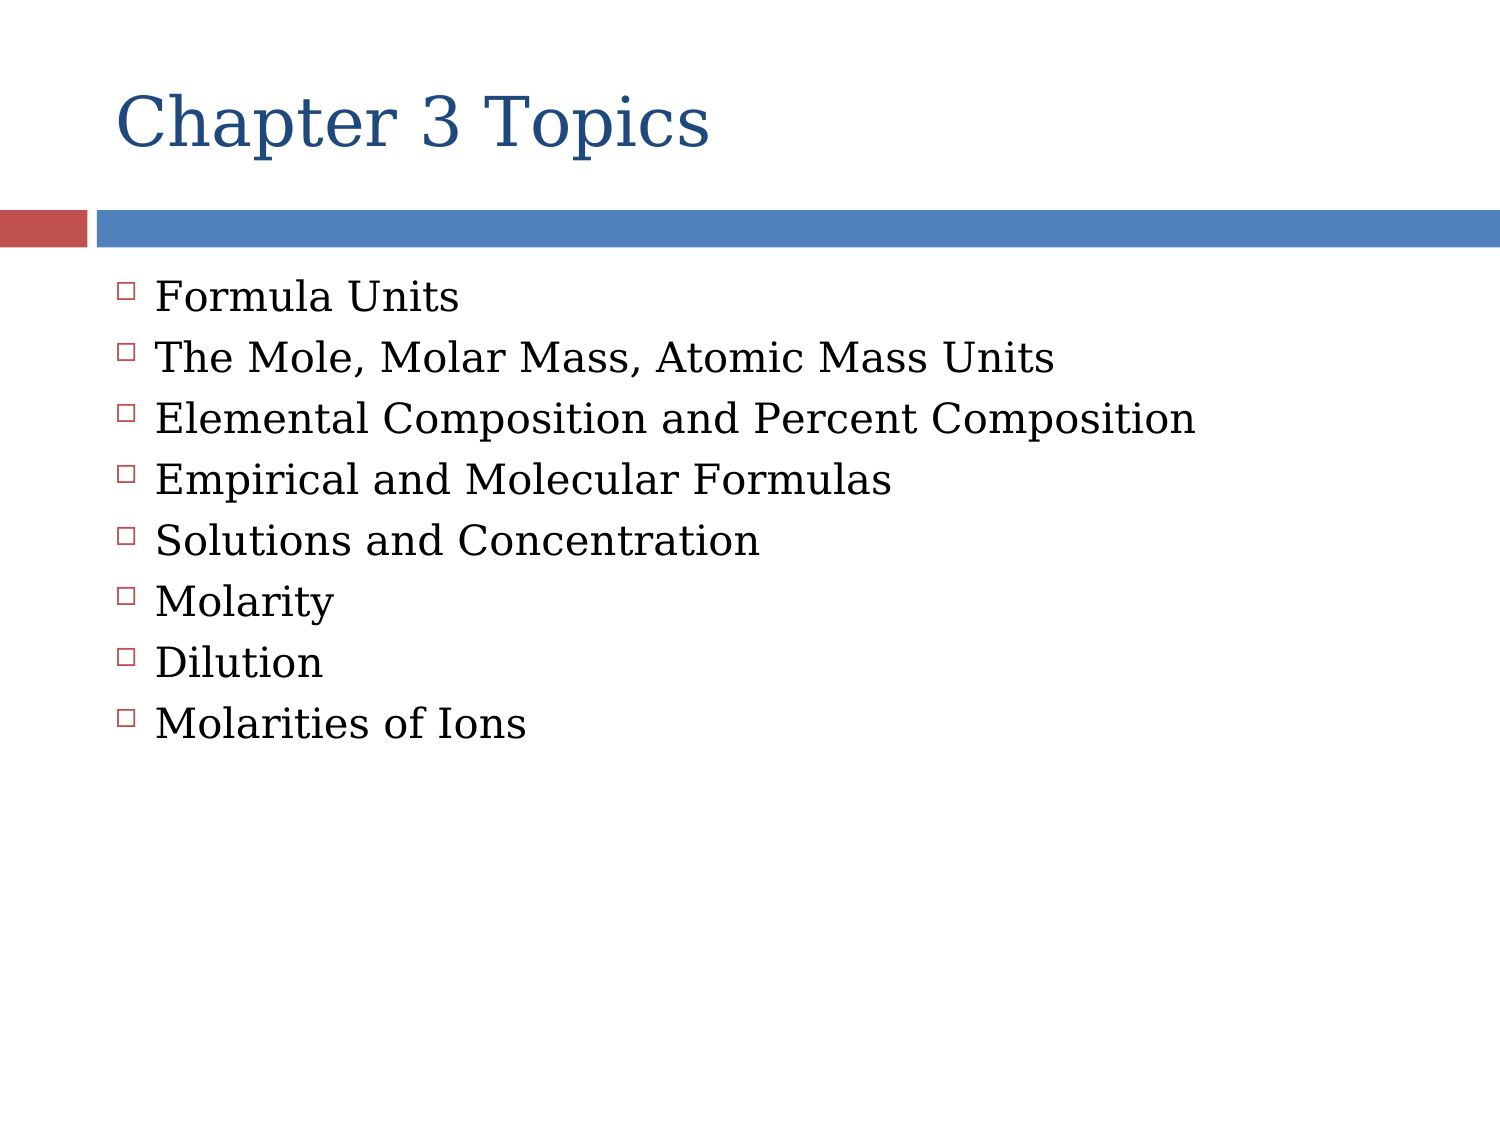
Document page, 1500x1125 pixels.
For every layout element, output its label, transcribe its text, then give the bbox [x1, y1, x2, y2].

list Formula Units The Mole, Molar Mass, Atomic Mass Units Elemental Composition and Percent Composition Empirical and Molecular Formulas Solutions and Concentration Molarity Dilution Molarities of Ions [100, 262, 1438, 1000]
title Chapter 3 Topics [100, 37, 1438, 200]
